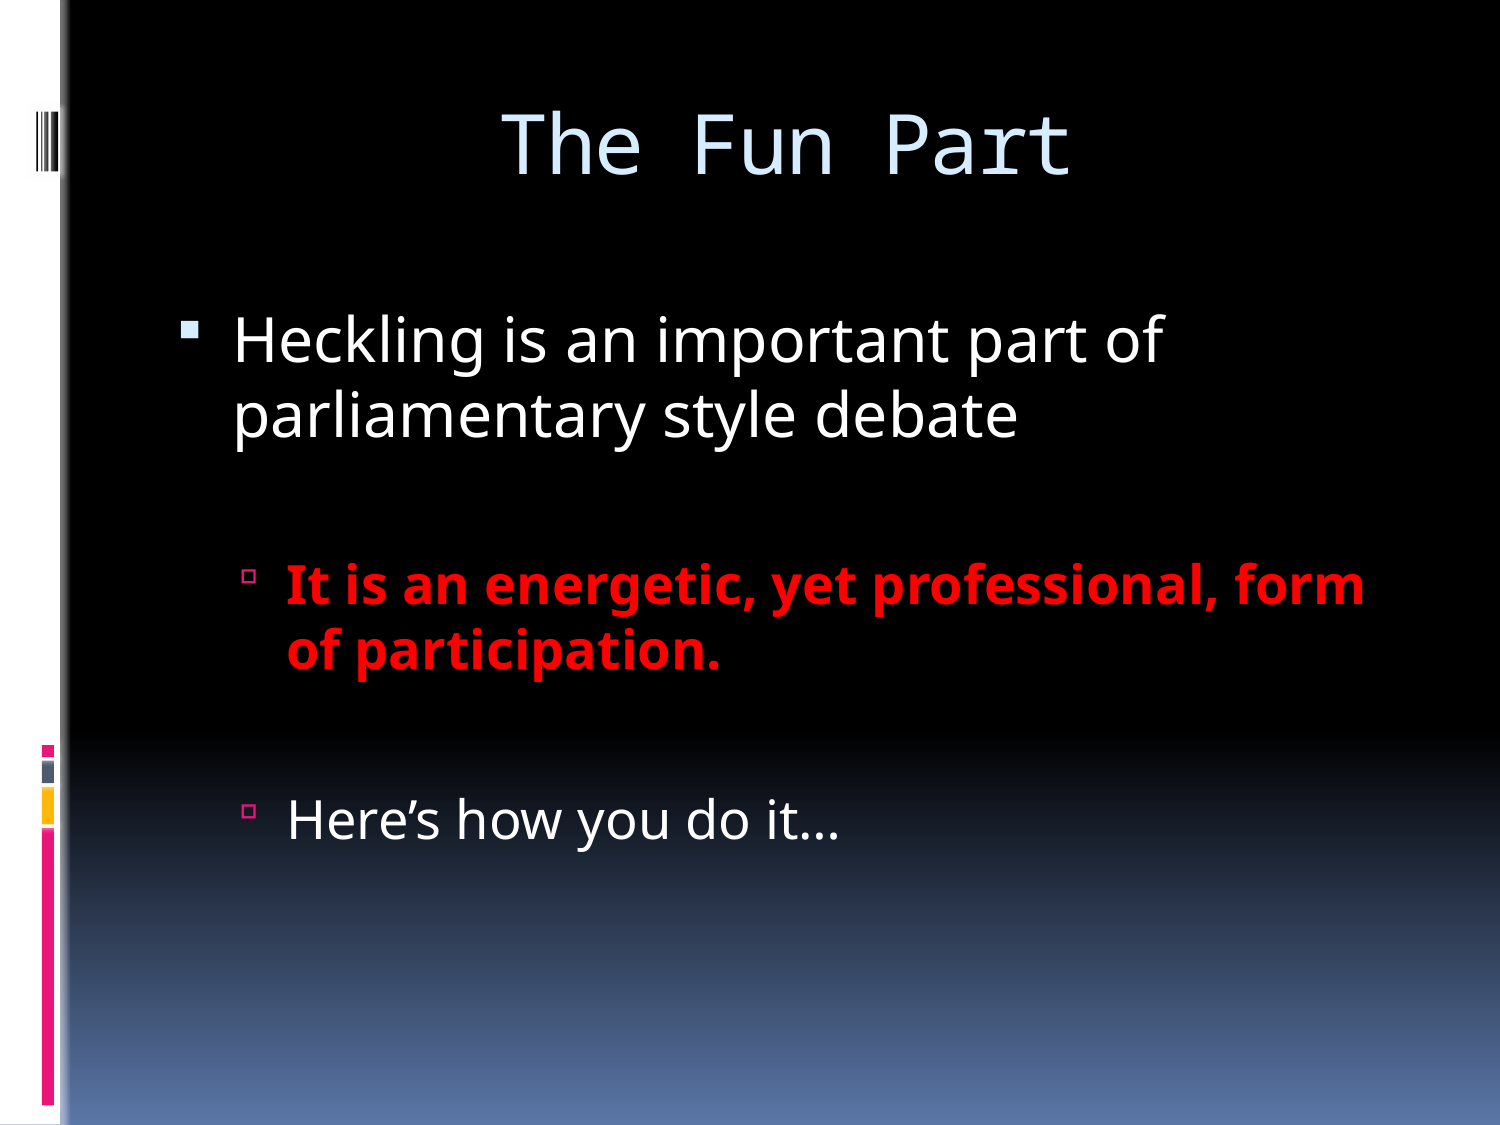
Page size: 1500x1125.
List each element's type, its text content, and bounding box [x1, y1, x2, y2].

title The Fun Part [150, 83, 1425, 234]
list Heckling is an important part of parliamentary style debate It is an energetic, yet professional, form of participation. Here’s how you do it… [150, 292, 1425, 1043]
